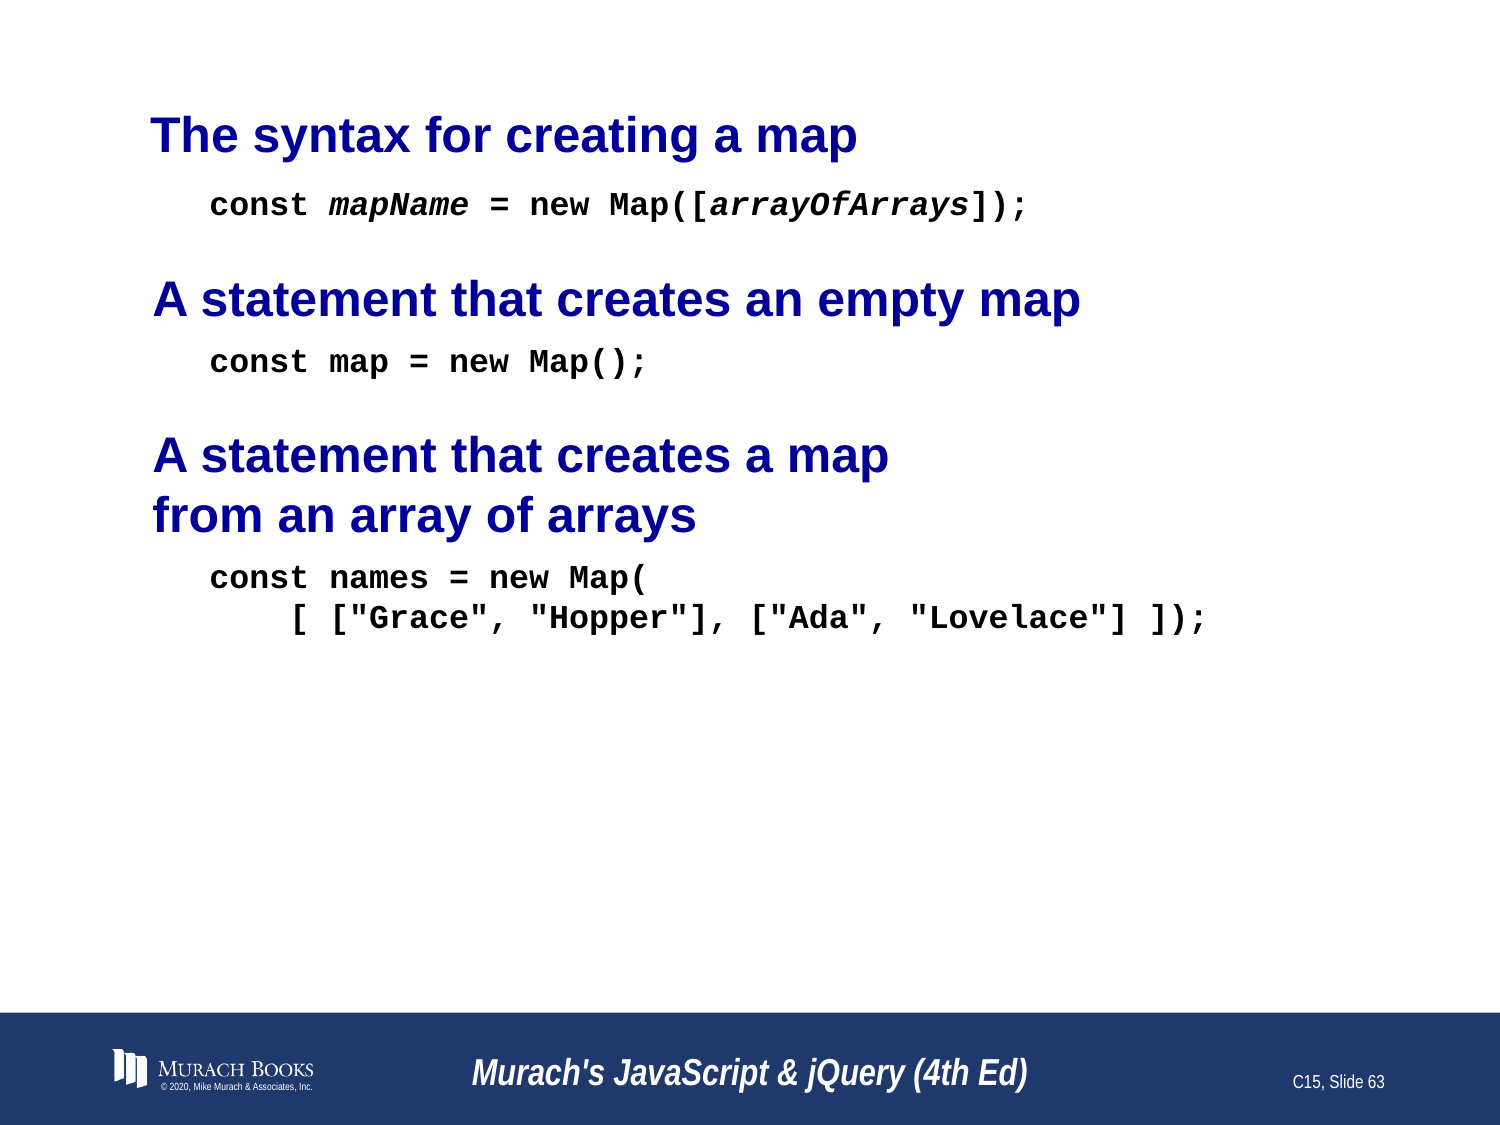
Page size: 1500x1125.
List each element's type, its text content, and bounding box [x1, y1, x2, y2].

slide_number C15, Slide 63 [1087, 1025, 1400, 1100]
list const mapName = new Map([arrayOfArrays]); A statement that creates an empty map const map = new Map(); A statement that creates a map from an array of arrays const names = new Map( [ ["Grace", "Hopper"], ["Ada", "Lovelace"] ]); [137, 174, 1350, 975]
footer © 2020, Mike Murach & Associates, Inc. [12, 1025, 463, 1100]
title The syntax for creating a map [150, 102, 1350, 164]
slide_number Murach's JavaScript & jQuery (4th Ed) [463, 1025, 1050, 1100]
